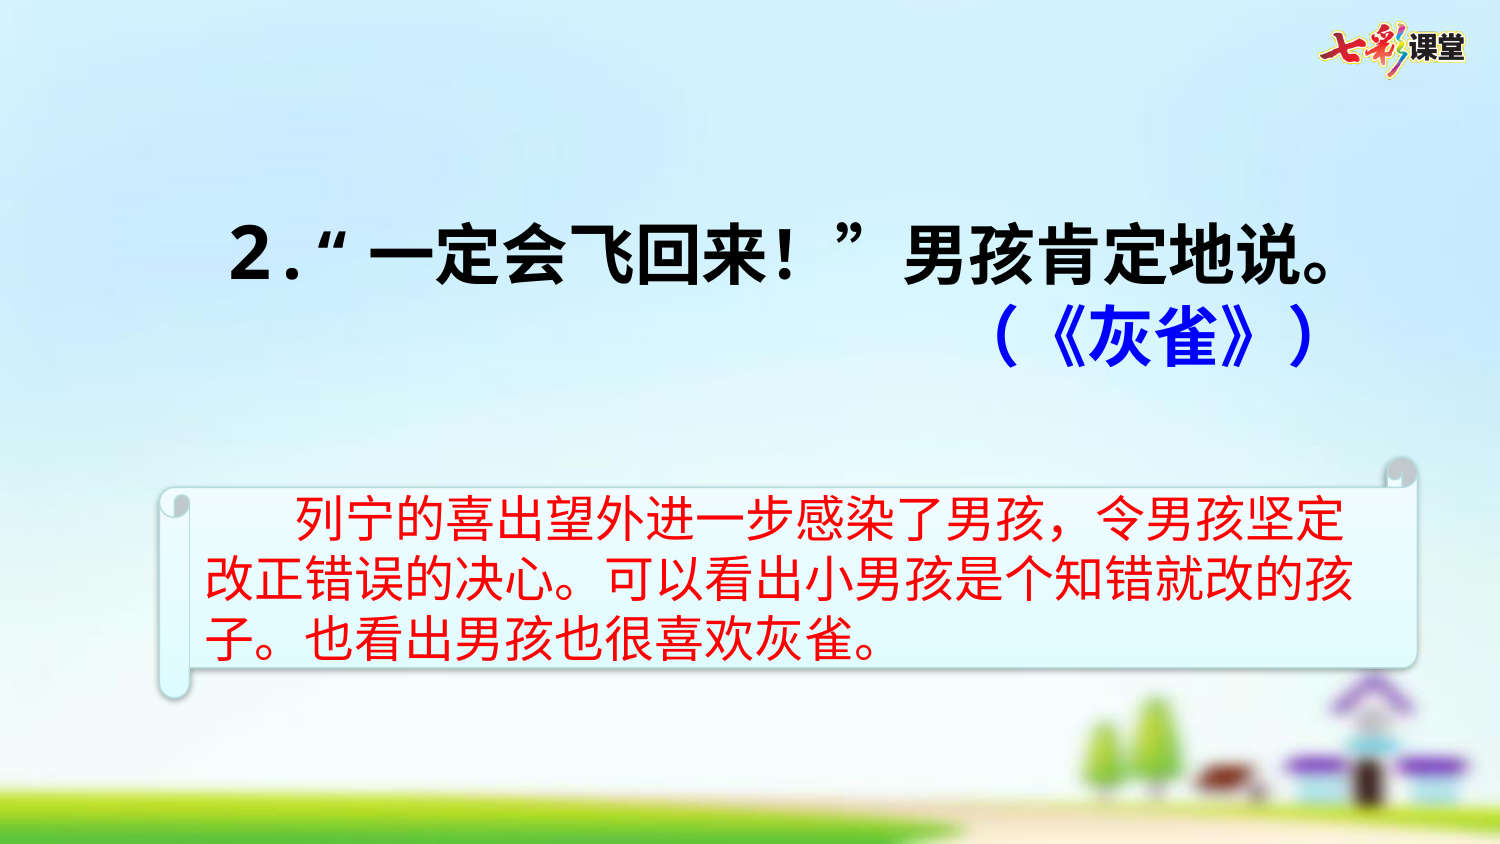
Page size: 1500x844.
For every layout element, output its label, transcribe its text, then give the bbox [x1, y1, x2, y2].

text_box 列宁的喜出望外进一步感染了男孩，令男孩坚定改正错误的决心。可以看出小男孩是个知错就改的孩子。也看出男孩也很喜欢灰雀。 [158, 456, 1419, 699]
text_box 2.“一定会飞回来！”男孩肯定地说。（《灰雀》） [64, 197, 1384, 383]
picture [0, 0, 1500, 844]
